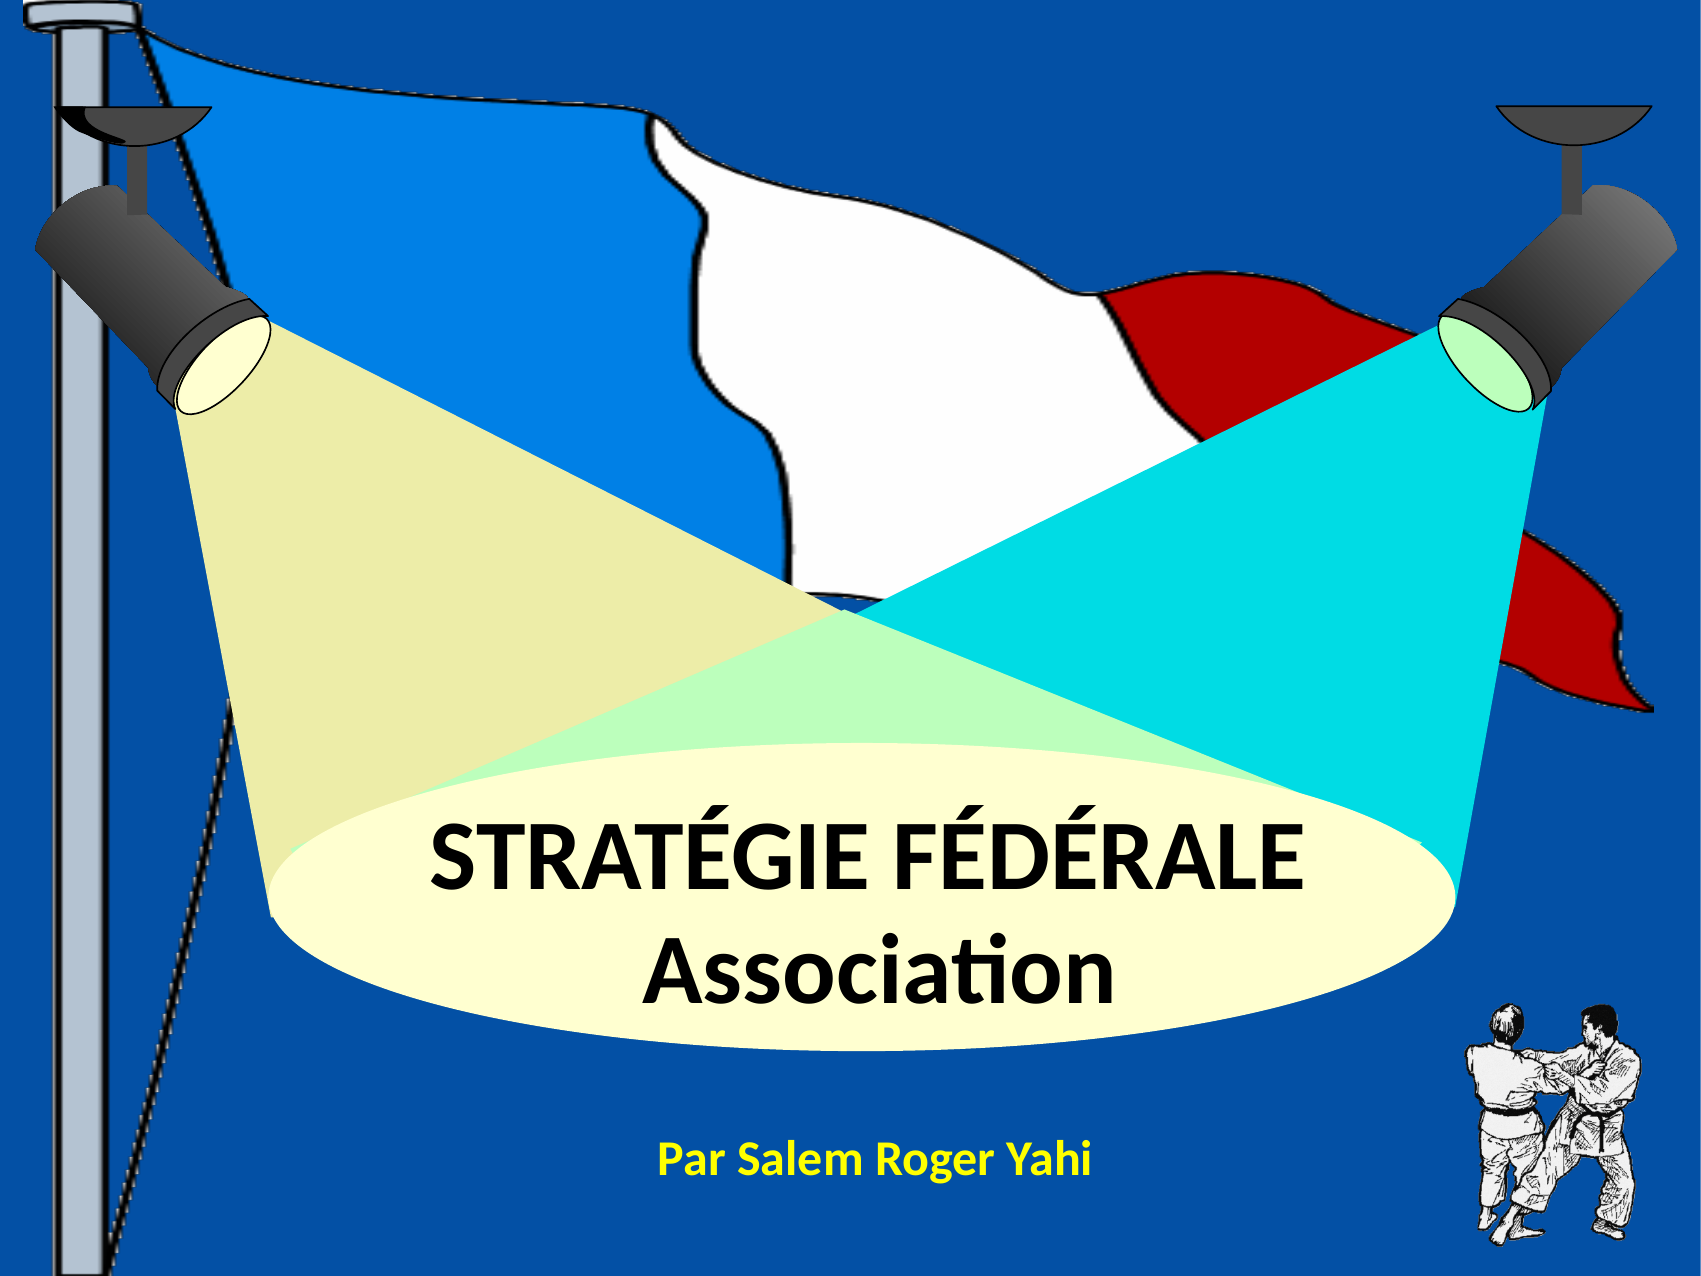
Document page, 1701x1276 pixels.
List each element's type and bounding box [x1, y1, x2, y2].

text_box [35, 105, 1678, 1052]
picture [23, 0, 1654, 1276]
